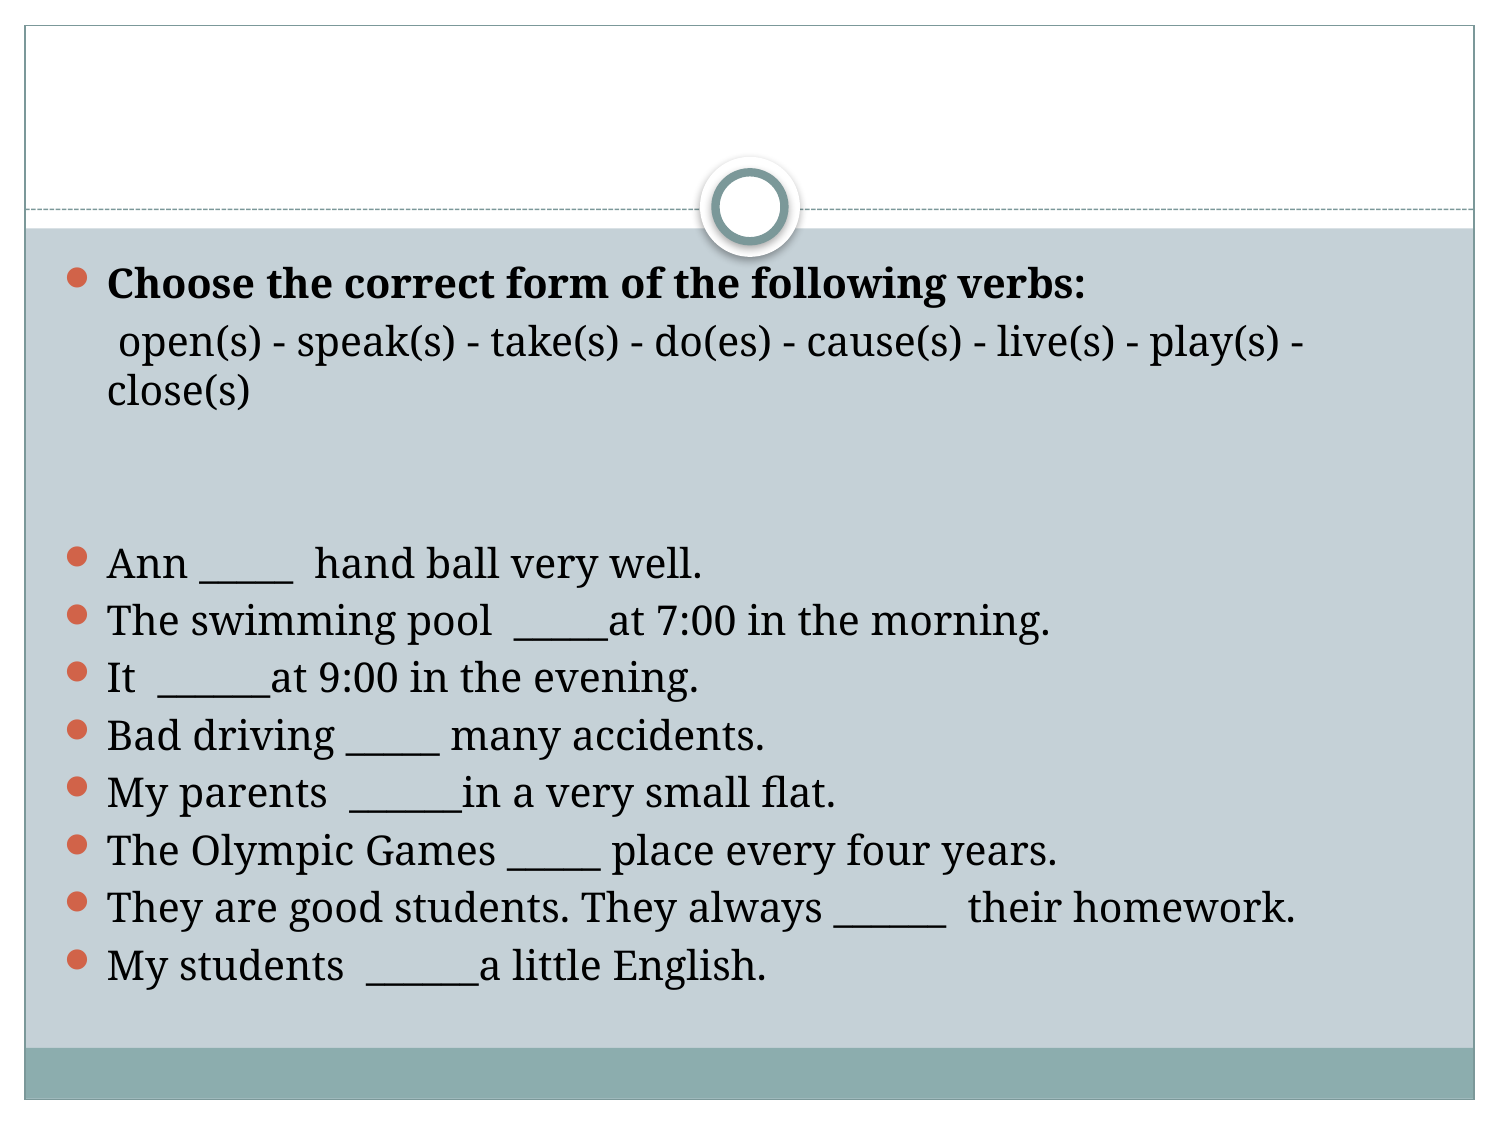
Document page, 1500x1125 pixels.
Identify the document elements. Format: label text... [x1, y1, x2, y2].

list Choose the correct form of the following verbs: open(s) - speak(s) - take(s) - do(es) - cause(s) - live(s) - play(s) - close(s) Ann _____ hand ball very well. The swimming pool _____at 7:00 in the morning. It ______at 9:00 in the evening. Bad driving _____ many accidents. My parents ______in a very small flat. The Olympic Games _____ place every four years. They are good students. They always ______ their homework. My students ______a little English. [49, 250, 1445, 1001]
